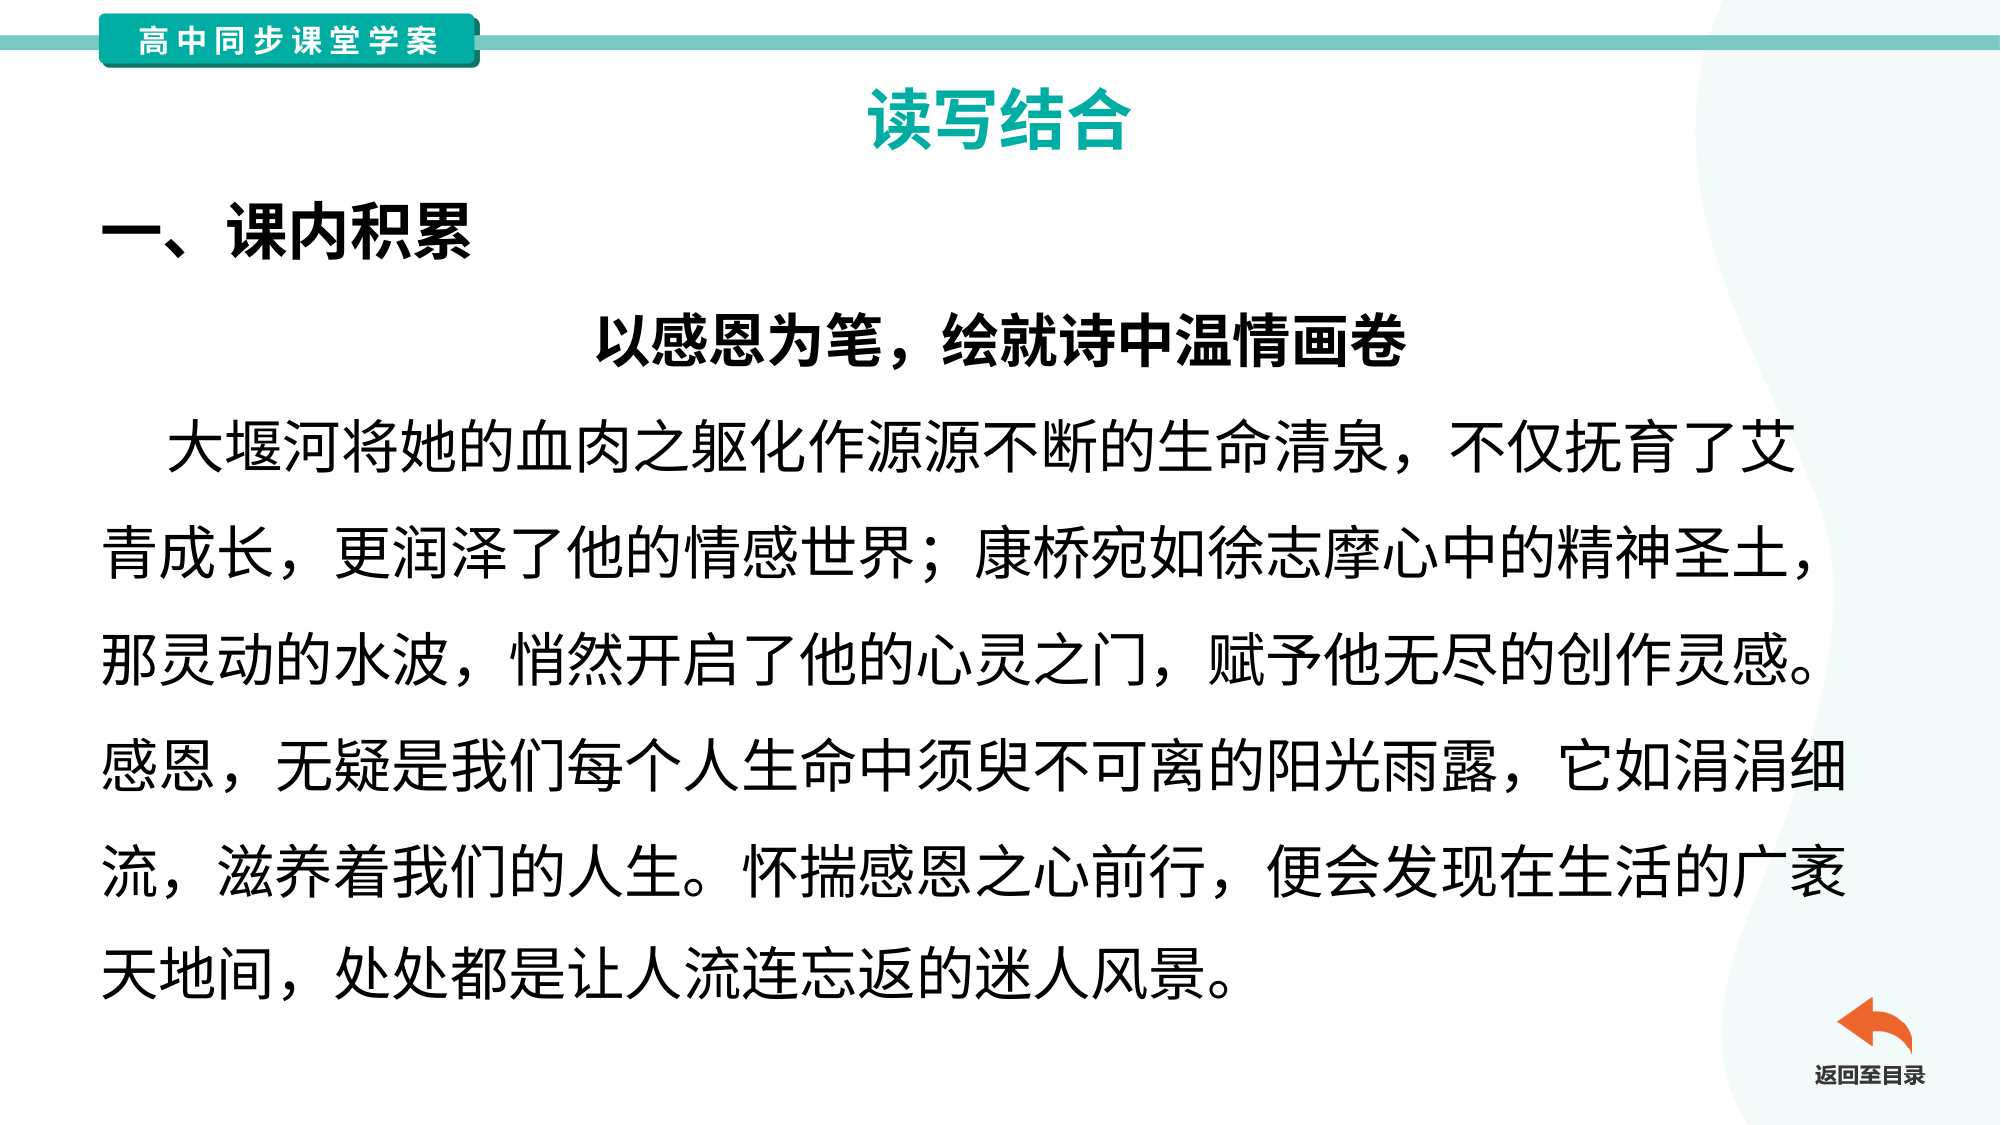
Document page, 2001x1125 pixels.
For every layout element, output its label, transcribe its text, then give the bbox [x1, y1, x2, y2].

picture [0, 0, 2000, 1125]
text_box 一、课内积累 [100, 156, 1899, 267]
text_box 以感恩为笔，绘就诗中温情画卷 大堰河将她的血肉之躯化作源源不断的生命清泉，不仅抚育了艾 青成长，更润泽了他的情感世界；康桥宛如徐志摩心中的精神圣土， 那灵动的水波，悄然开启了他的心灵之门，赋予他无尽的创作灵感。 感恩，无疑是我们每个人生命中须臾不可离的阳光雨露，它如涓涓细 流，滋养着我们的人生。怀揣感恩之心前行，便会发现在生活的广袤 天地间，处处都是让人流连忘返的迷人风景。 [100, 267, 1899, 997]
text_box 读写结合 [100, 76, 1899, 156]
